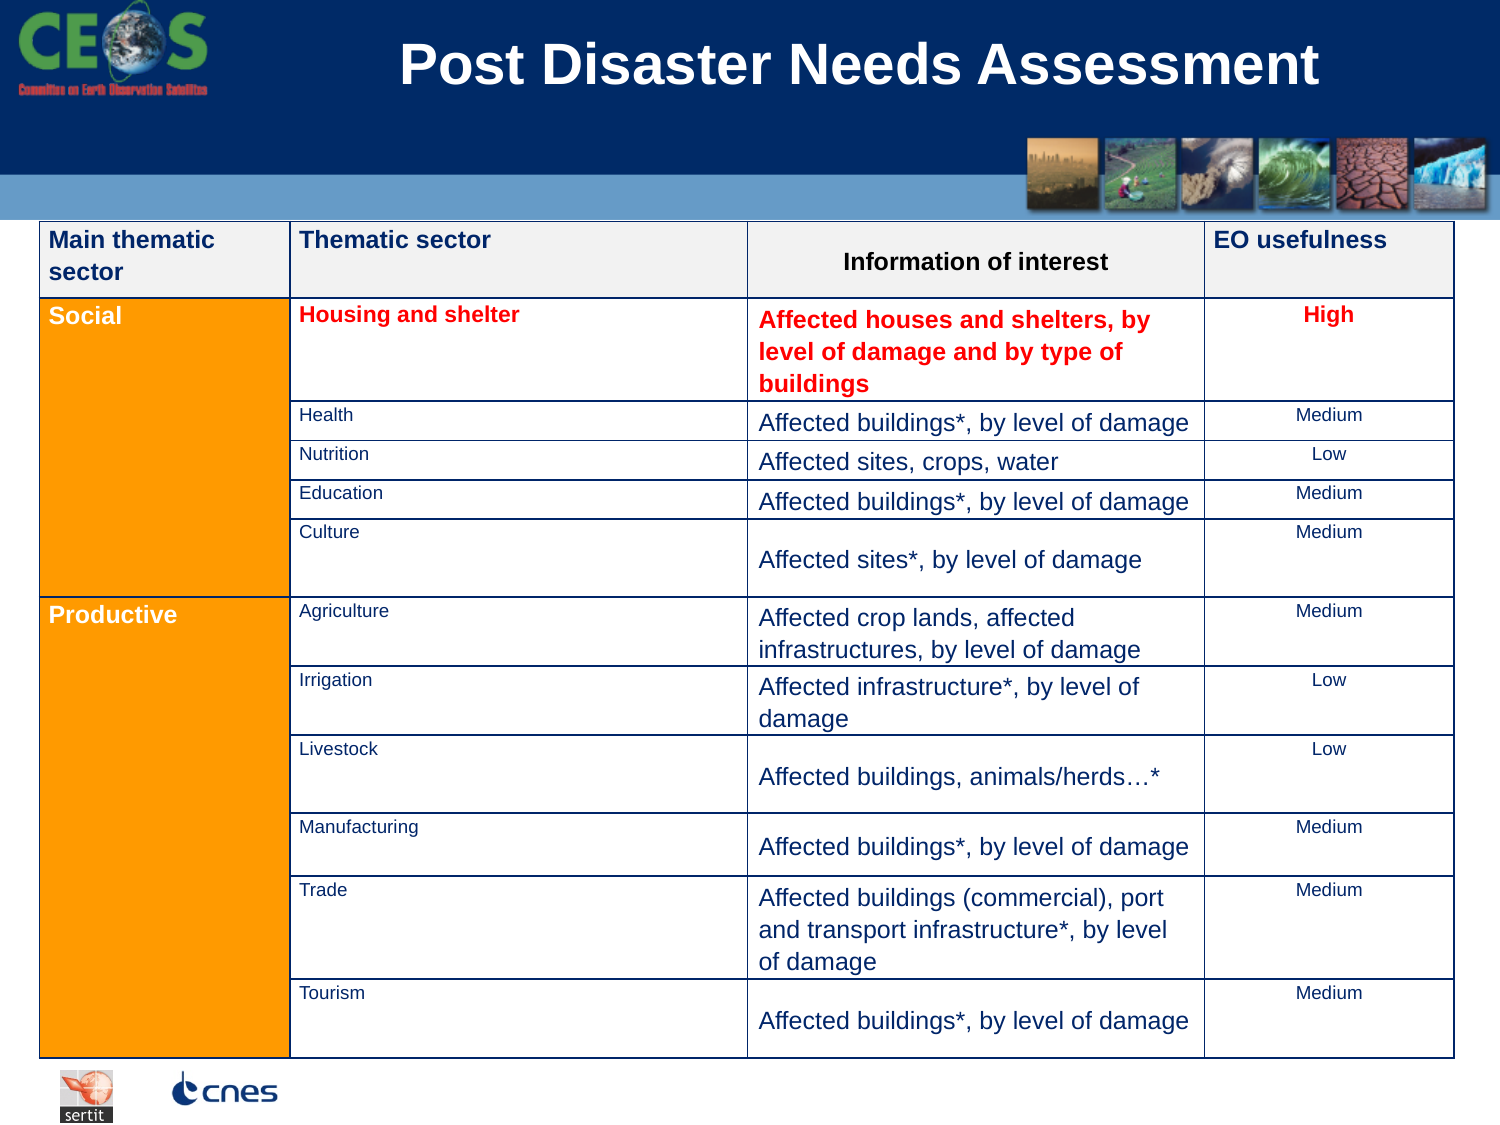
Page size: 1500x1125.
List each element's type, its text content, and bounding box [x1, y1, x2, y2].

table_cell Medium [1205, 877, 1453, 978]
table_cell Affected sites, crops, water [748, 441, 1204, 479]
table_cell Low [1205, 736, 1453, 812]
table_cell Housing and shelter [291, 299, 747, 400]
table_cell Affected buildings*, by level of damage [748, 814, 1204, 875]
table_cell Tourism [291, 980, 747, 1057]
table_header Thematic sector [291, 222, 747, 297]
table_cell Affected crop lands, affected infrastructures, by level of damage [748, 598, 1204, 665]
table_cell Medium [1205, 520, 1453, 596]
table_cell Nutrition [291, 441, 747, 479]
table_cell Manufacturing [291, 814, 747, 875]
picture [0, 0, 1500, 220]
table_cell Health [291, 402, 747, 440]
table_cell Education [291, 481, 747, 518]
table_cell Affected buildings, animals/herds…* [748, 736, 1204, 812]
table_cell Affected buildings (commercial), port and transport infrastructure*, by level of damage [748, 877, 1204, 978]
picture [170, 1070, 278, 1106]
table_header Information of interest [748, 222, 1204, 297]
table_cell Social [40, 299, 289, 596]
table_cell High [1205, 299, 1453, 400]
table_cell Agriculture [291, 598, 747, 665]
table_cell Culture [291, 520, 747, 596]
table_cell Livestock [291, 736, 747, 812]
table_cell Affected sites*, by level of damage [748, 520, 1204, 596]
text_box Post Disaster Needs Assessment [384, 19, 1470, 177]
table_cell Affected buildings*, by level of damage [748, 980, 1204, 1057]
table_cell Irrigation [291, 667, 747, 734]
table_cell Affected infrastructure*, by level of damage [748, 667, 1204, 734]
table_cell Low [1205, 441, 1453, 479]
table_cell Medium [1205, 598, 1453, 665]
table_cell Medium [1205, 402, 1453, 440]
table_cell Affected buildings*, by level of damage [748, 402, 1204, 440]
table_cell Affected houses and shelters, by level of damage and by type of buildings [748, 299, 1204, 400]
table_cell Productive [40, 598, 289, 1057]
table_header EO usefulness [1205, 222, 1453, 297]
table_cell Medium [1205, 481, 1453, 518]
table_cell Affected buildings*, by level of damage [748, 481, 1204, 518]
table_cell Medium [1205, 980, 1453, 1057]
table_cell Medium [1205, 814, 1453, 875]
table_cell Trade [291, 877, 747, 978]
picture [60, 1070, 113, 1123]
table_cell Low [1205, 667, 1453, 734]
table_header Main thematic sector [40, 222, 289, 297]
